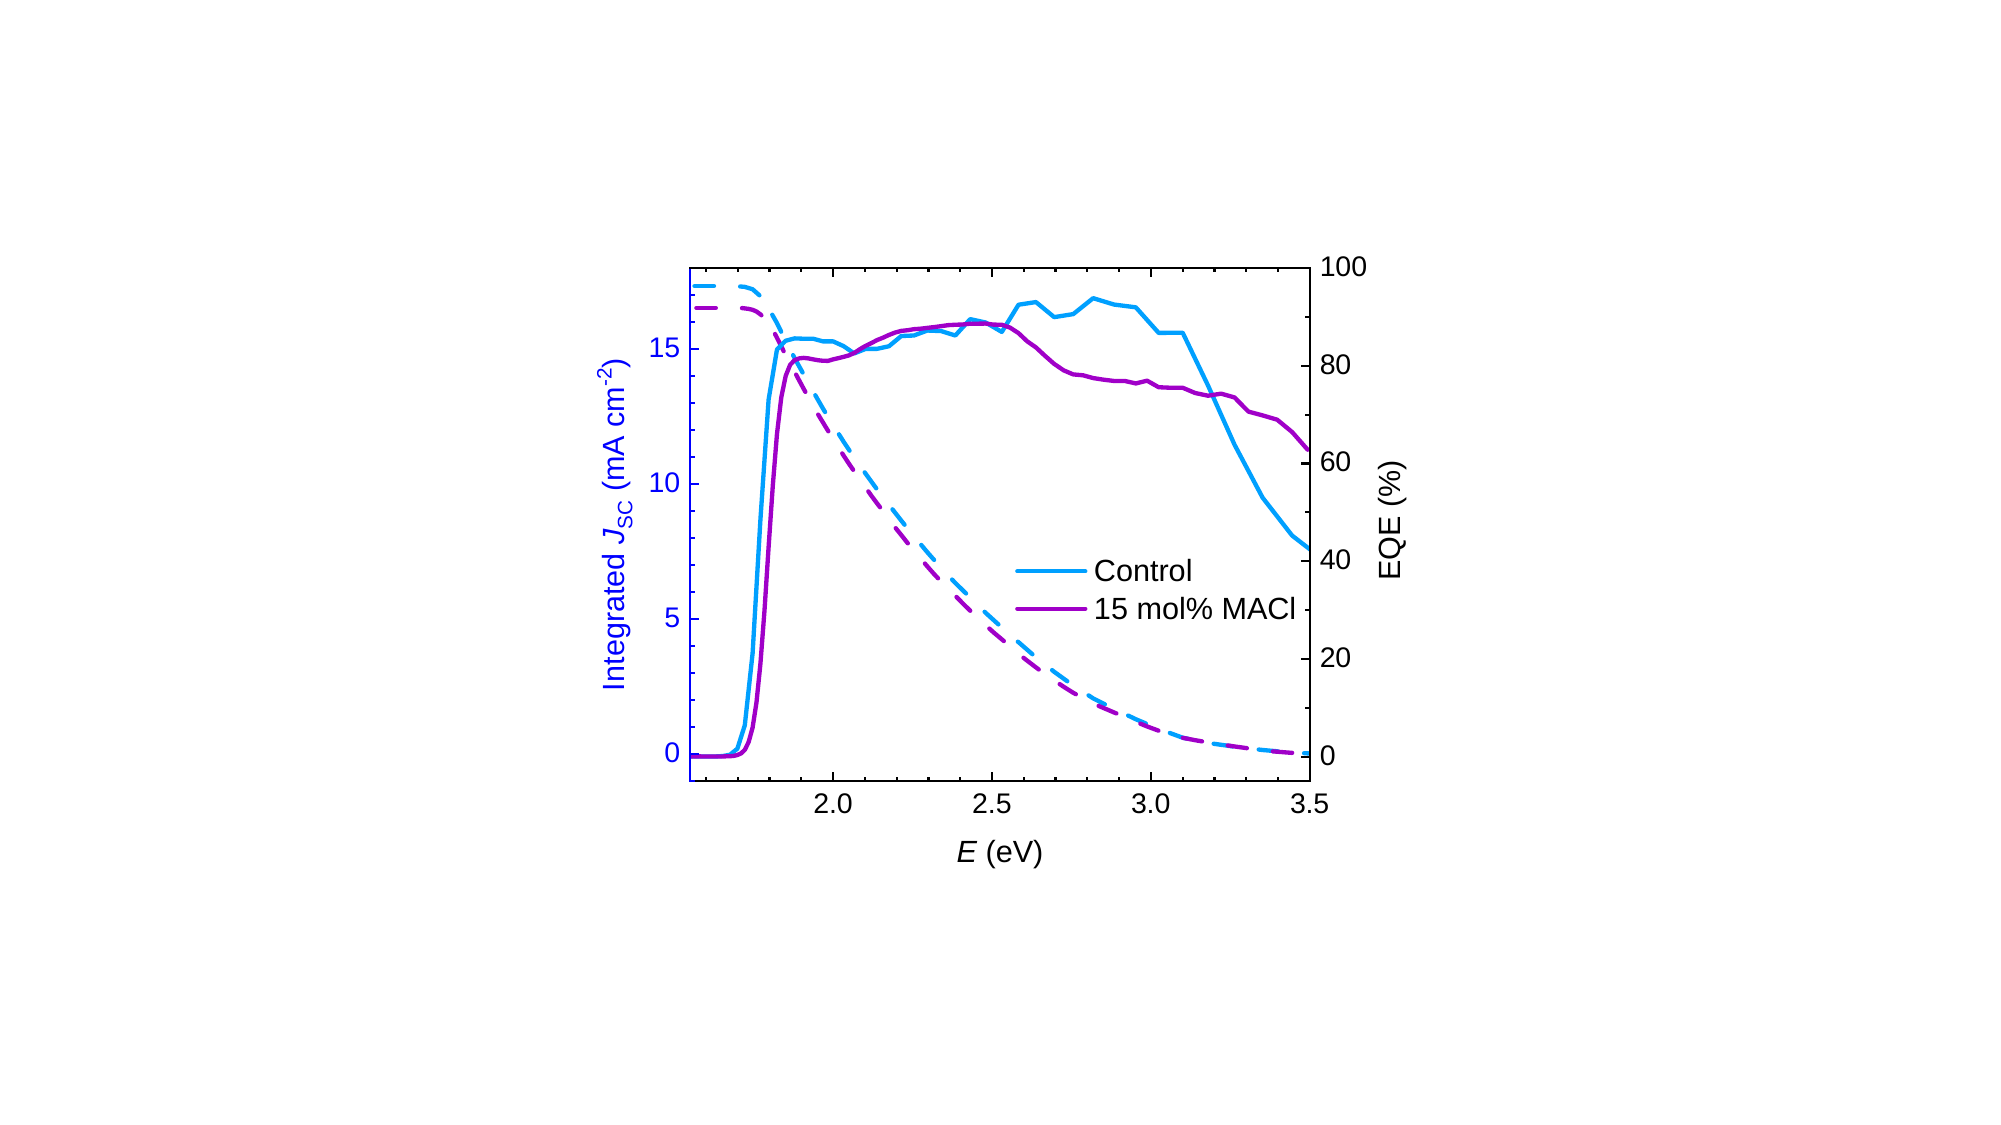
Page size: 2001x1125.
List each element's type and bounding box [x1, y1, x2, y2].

picture [577, 239, 1423, 886]
